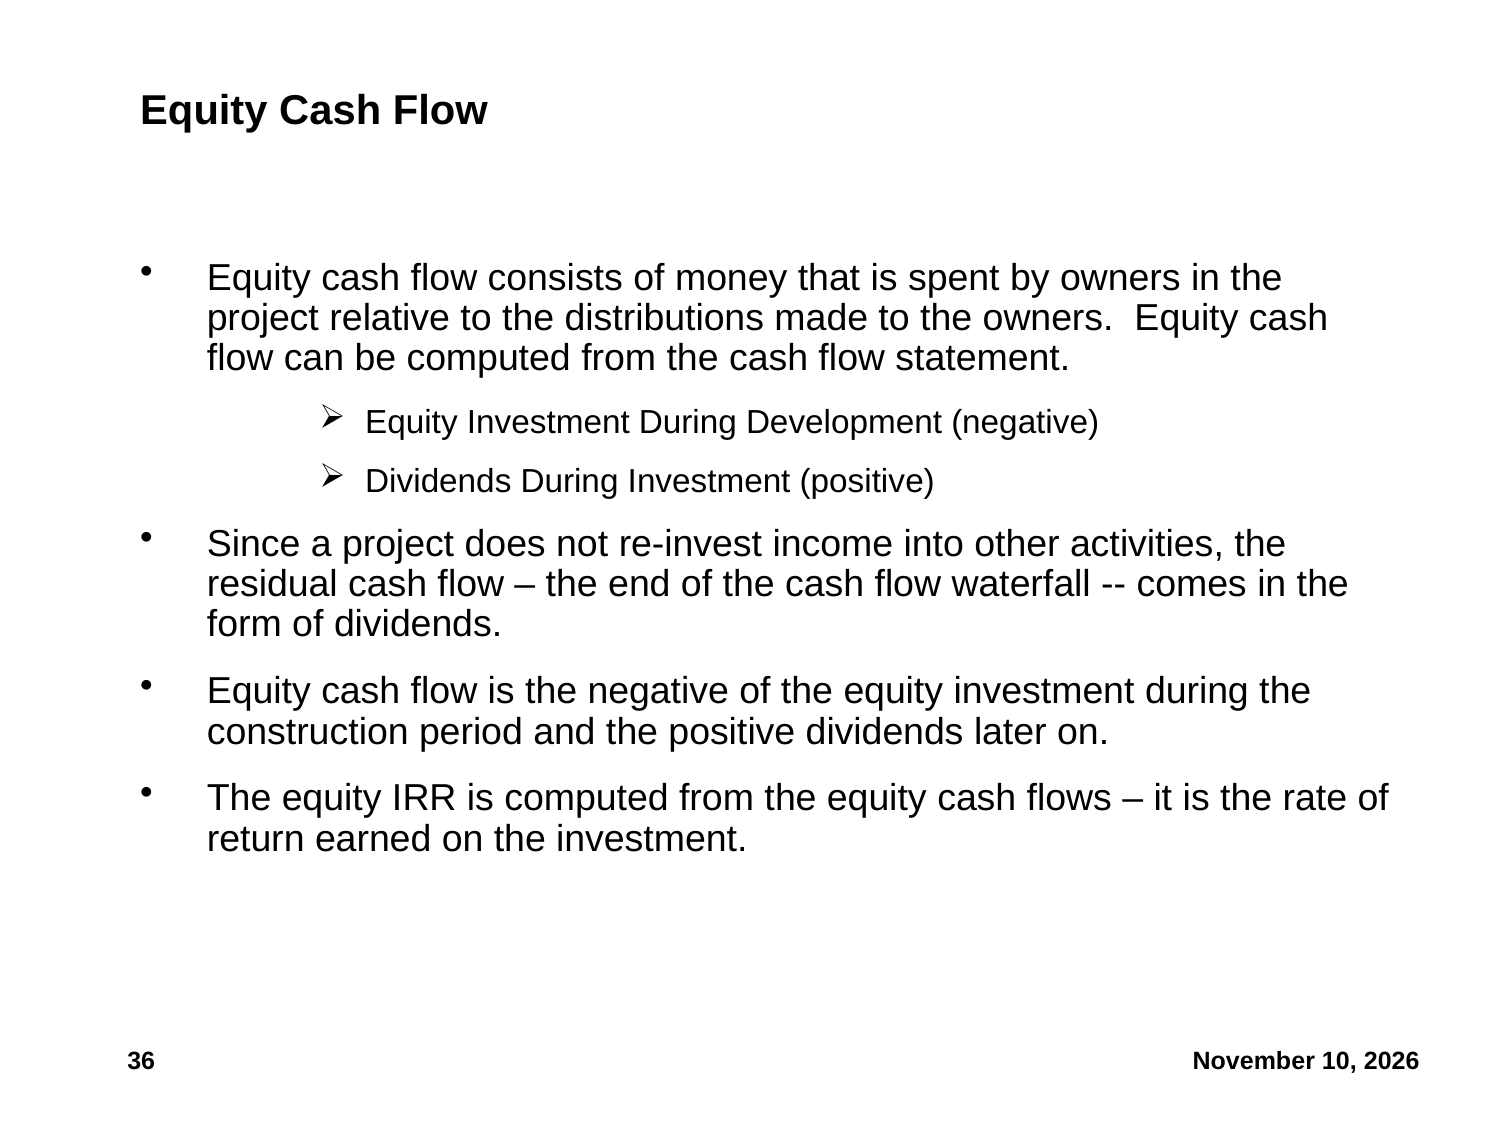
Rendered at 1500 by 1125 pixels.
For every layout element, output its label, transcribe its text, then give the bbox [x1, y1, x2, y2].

title Equity Cash Flow [124, 74, 1376, 226]
list Equity cash flow consists of money that is spent by owners in the project relative to the distributions made to the owners. Equity cash flow can be computed from the cash flow statement. Equity Investment During Development (negative) Dividends During Investment (positive) Since a project does not re-invest income into other activities, the residual cash flow – the end of the cash flow waterfall -- comes in the form of dividends. Equity cash flow is the negative of the equity investment during the construction period and the positive dividends later on. The equity IRR is computed from the equity cash flows – it is the rate of return earned on the investment. [124, 249, 1413, 1001]
